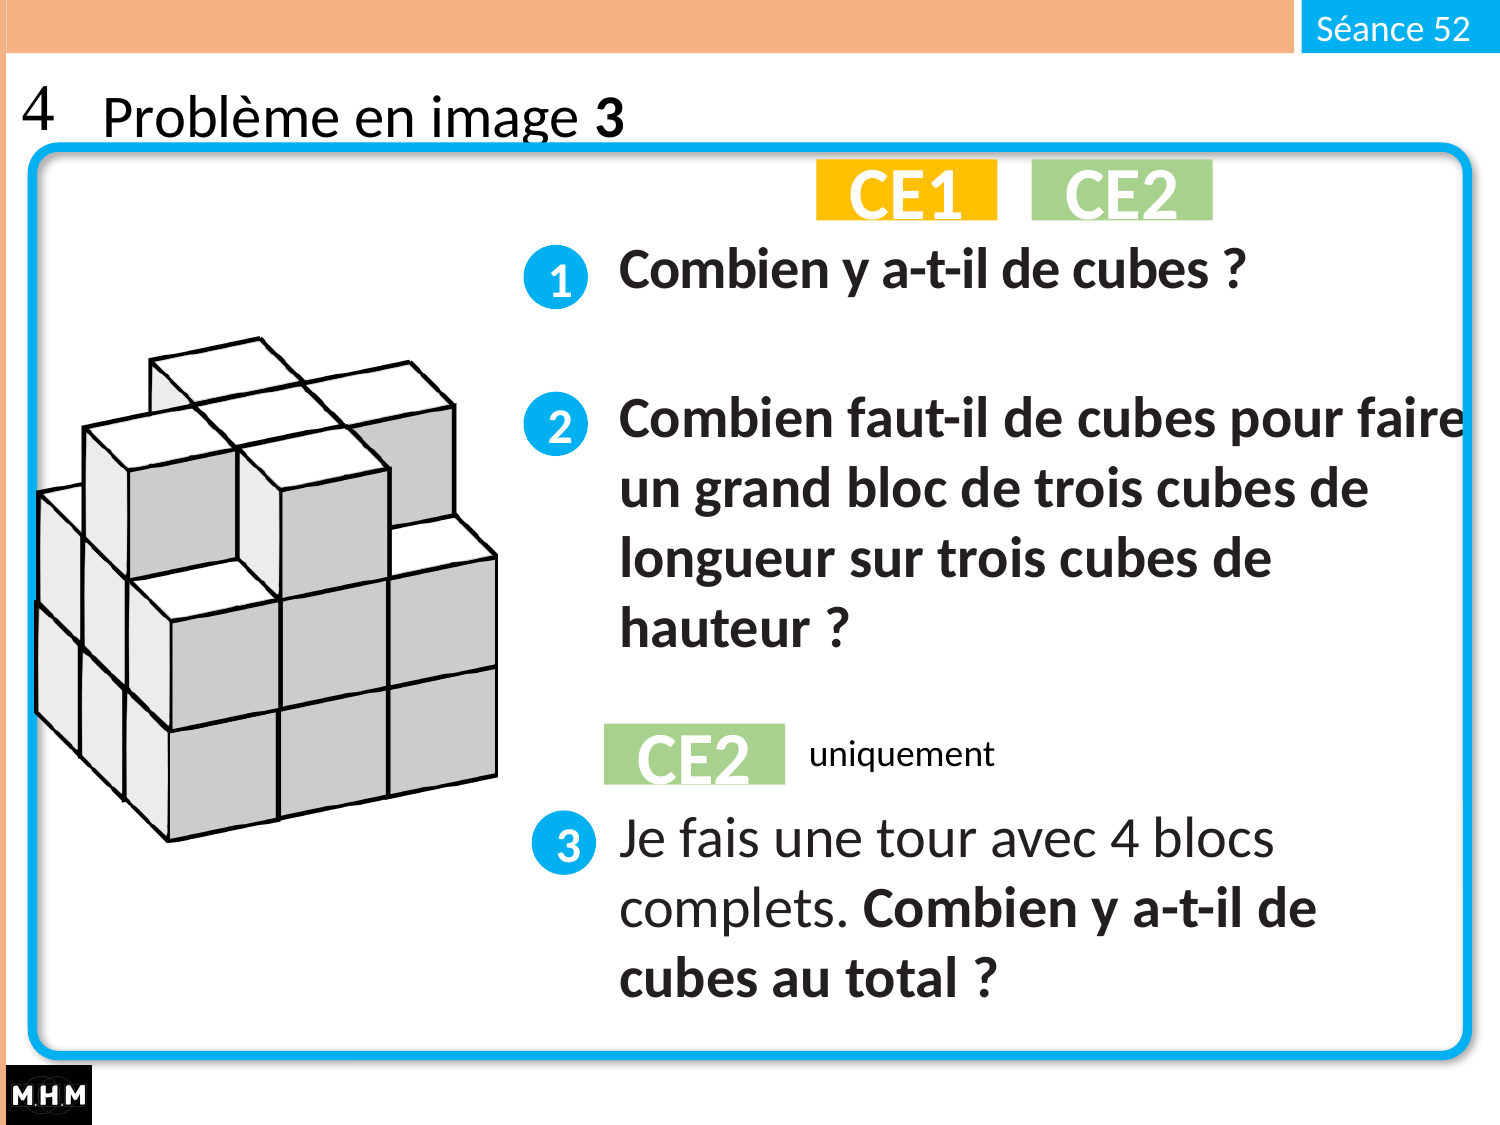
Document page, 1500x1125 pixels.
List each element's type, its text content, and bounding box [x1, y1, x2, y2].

text_box [31, 146, 1469, 1057]
text_box CE1 [815, 158, 998, 221]
text_box 1 [522, 243, 589, 311]
text_box CE2 [1031, 158, 1214, 221]
title Problème en image 3 [87, 32, 1382, 144]
text_box 2 [522, 390, 589, 458]
picture [6, 1065, 92, 1125]
picture [35, 336, 498, 843]
text_box CE2 [603, 723, 786, 786]
text_box uniquement [780, 700, 1500, 786]
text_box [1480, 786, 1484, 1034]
text_box 3 [530, 809, 598, 876]
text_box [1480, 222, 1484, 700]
